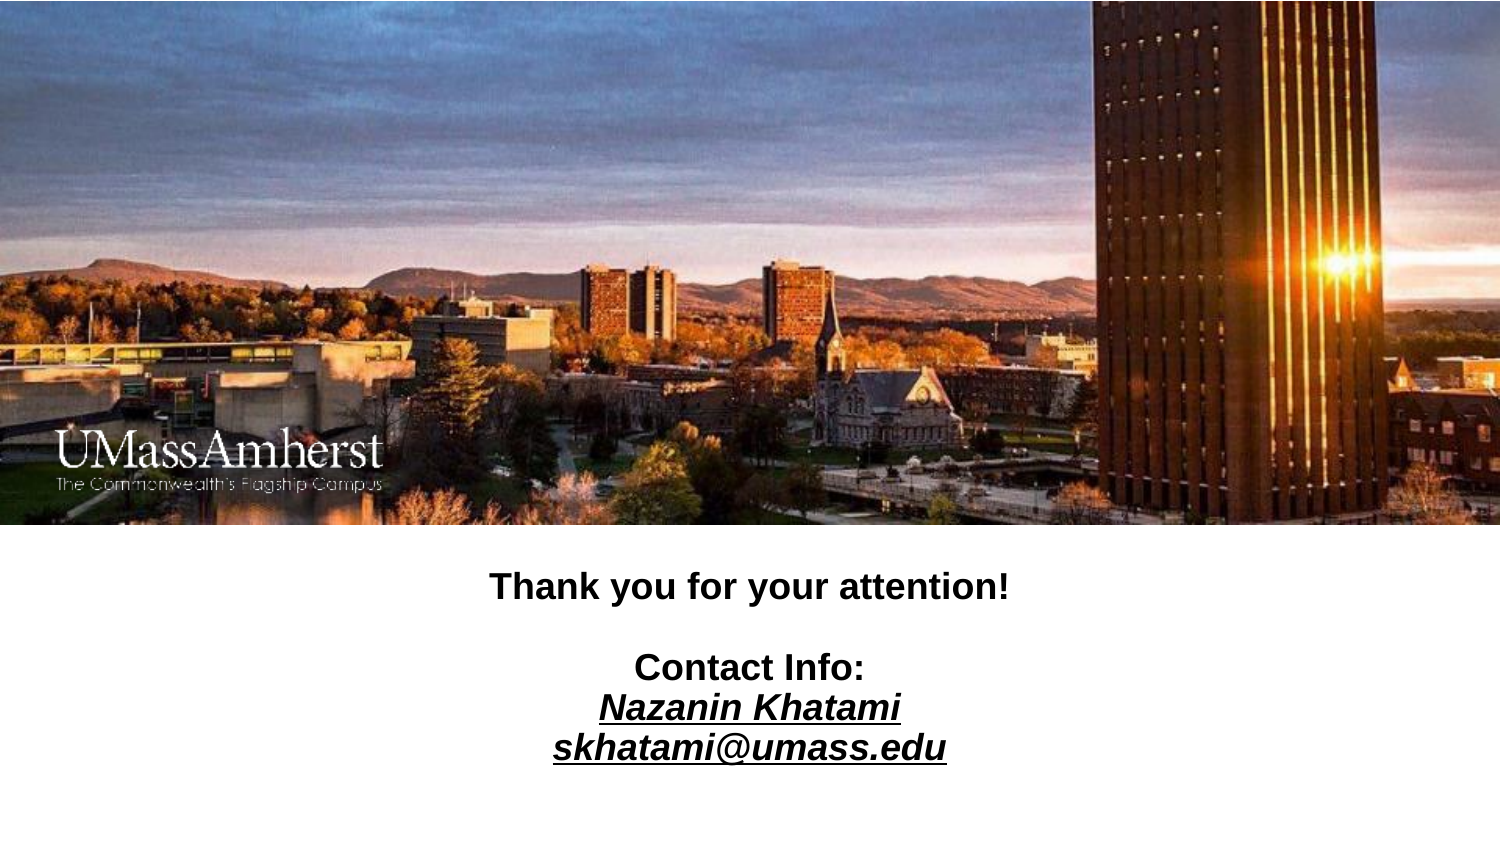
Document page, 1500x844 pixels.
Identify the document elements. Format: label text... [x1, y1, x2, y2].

text_box Thank you for your attention! Contact Info: Nazanin Khatami skhatami@umass.edu [374, 559, 1125, 777]
picture [0, 1, 1500, 525]
